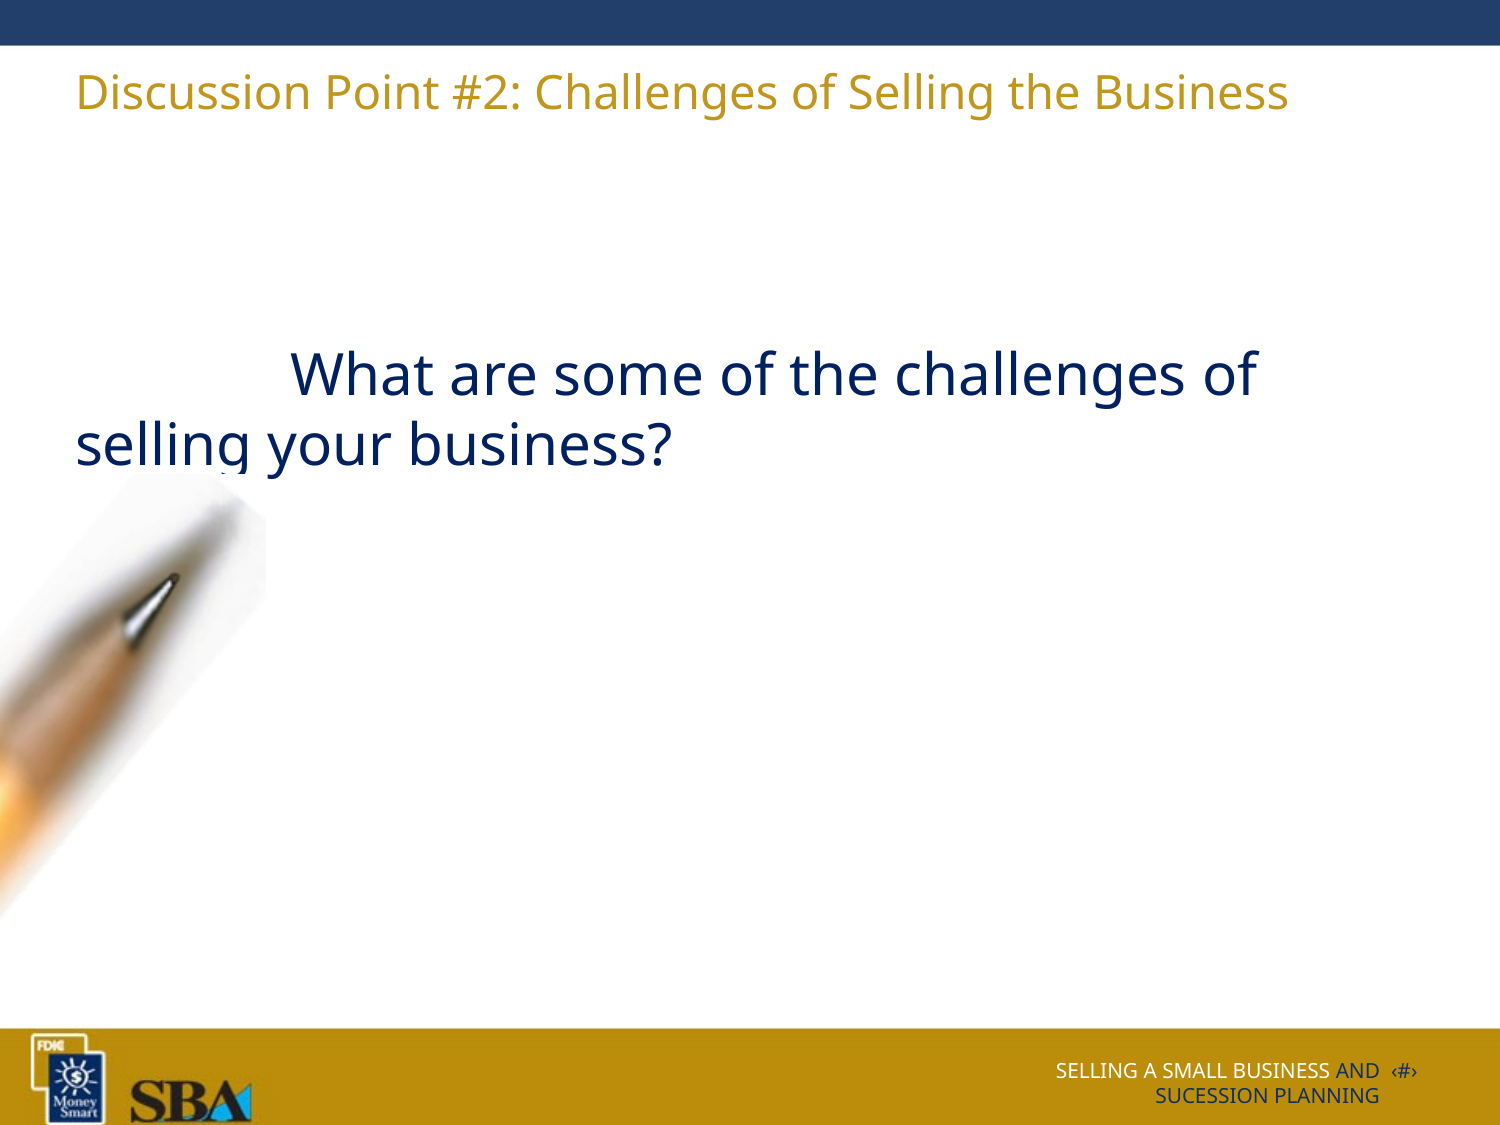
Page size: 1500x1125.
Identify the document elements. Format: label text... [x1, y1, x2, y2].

list What are some of the challenges of selling your business? [74, 249, 1426, 951]
picture [0, 0, 1500, 1125]
title Discussion Point #2: Challenges of Selling the Business [74, 61, 1426, 163]
